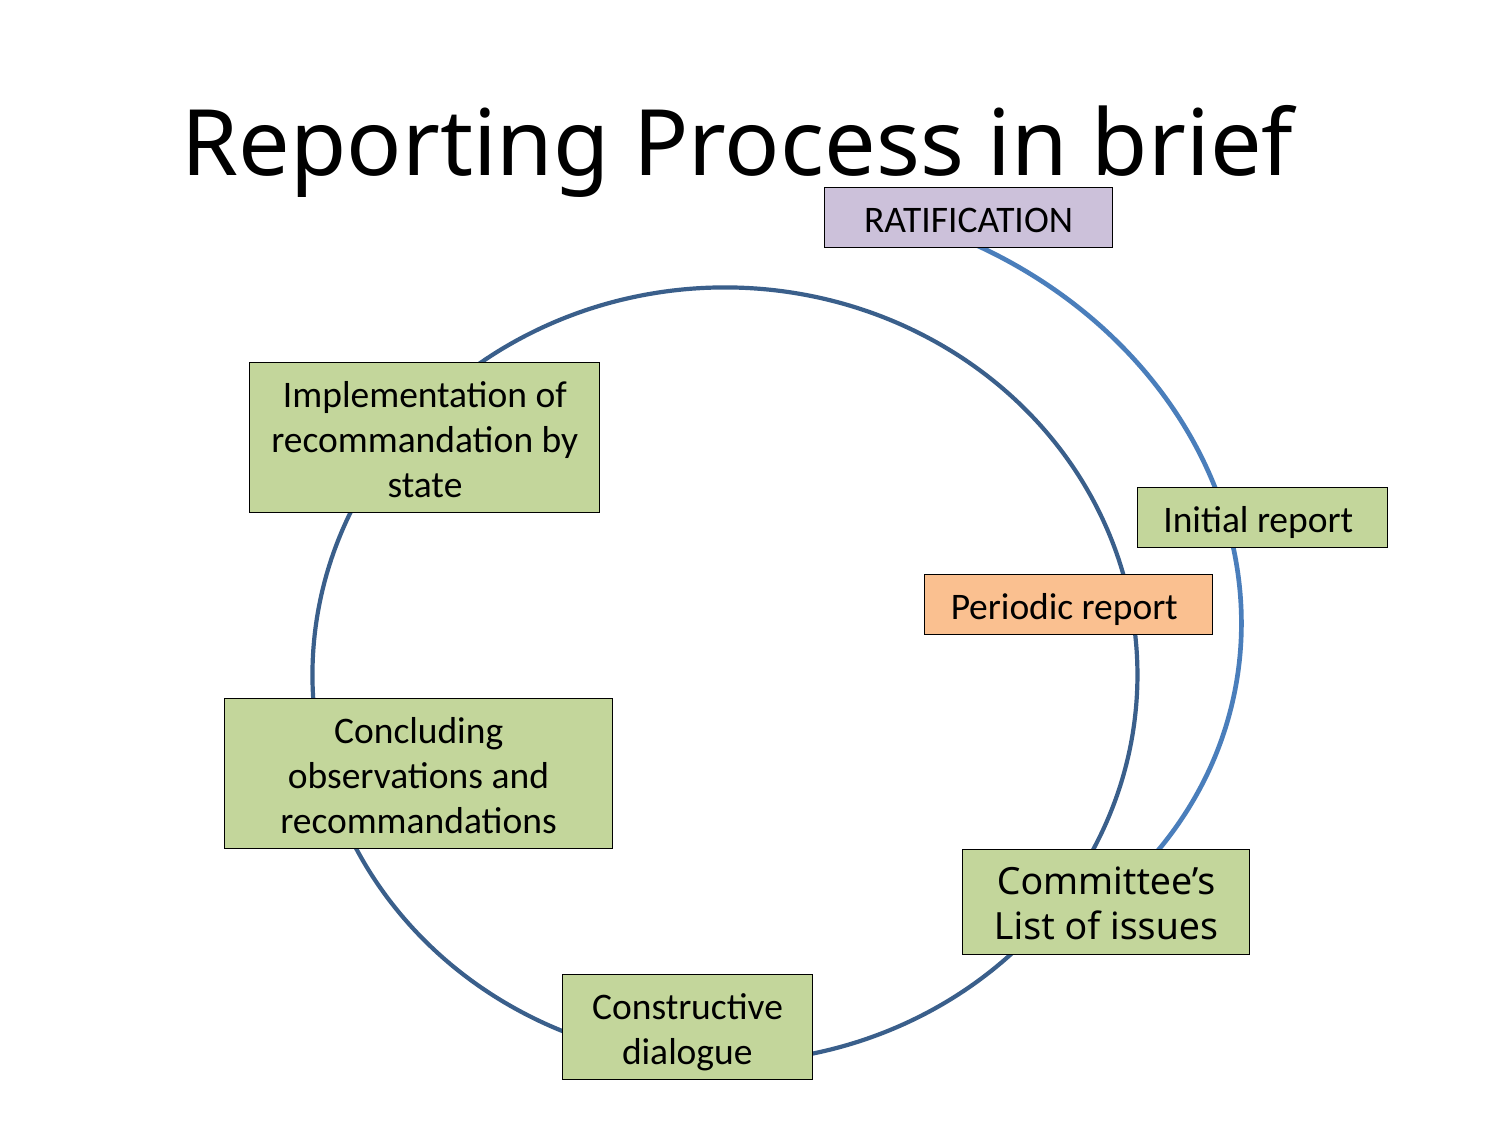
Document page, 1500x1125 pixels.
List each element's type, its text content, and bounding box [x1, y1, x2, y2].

text_box RATIFICATION [824, 187, 1113, 248]
text_box Committee’s List of issues [962, 849, 1250, 955]
text_box Initial report [1137, 487, 1388, 548]
text_box [310, 285, 1110, 1056]
text_box Concluding observations and recommandations [224, 698, 613, 849]
text_box Implementation of recommandation by state [249, 362, 600, 513]
text_box [783, 248, 1243, 849]
text_box Constructive dialogue [562, 974, 813, 1080]
text_box Periodic report [924, 574, 1213, 635]
title Reporting Process in brief [75, 45, 1425, 233]
